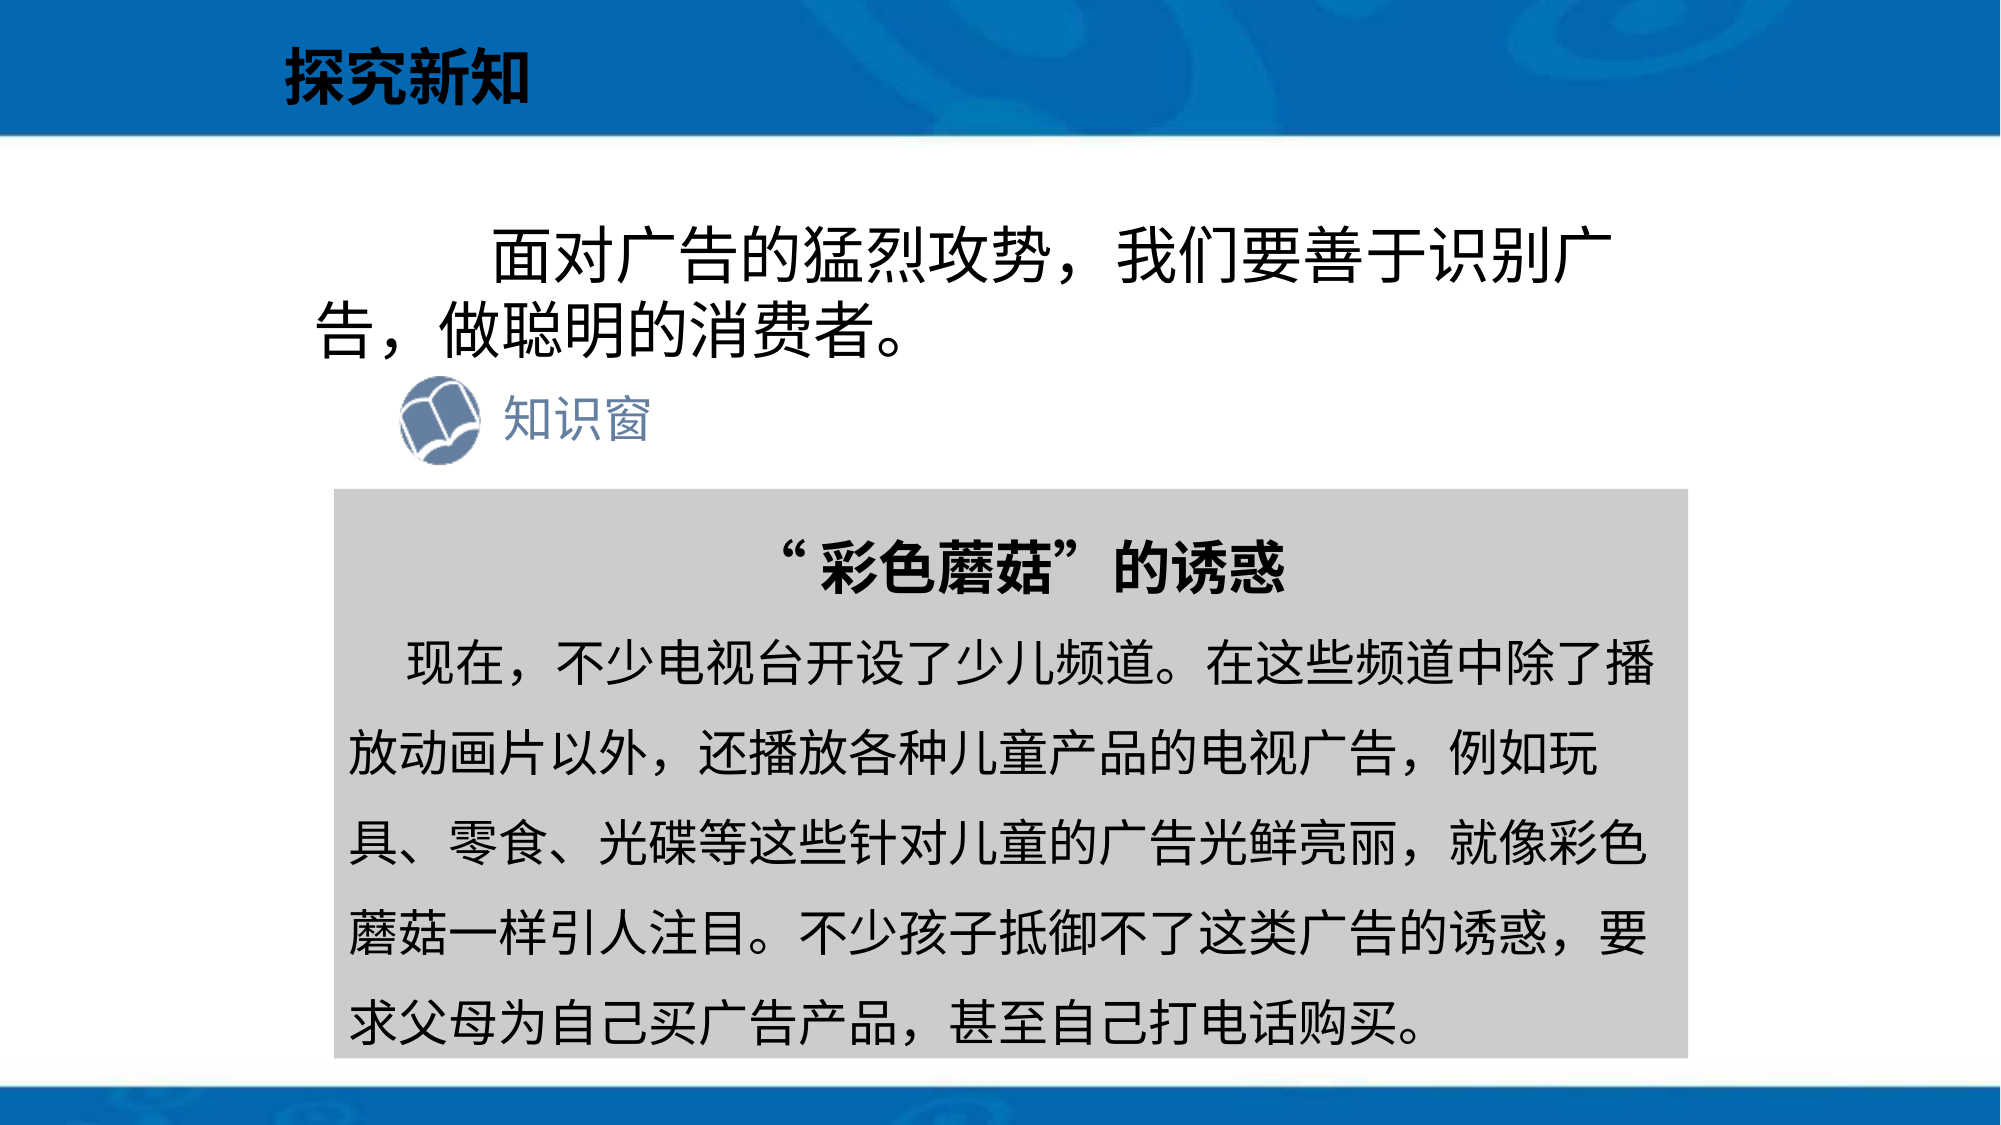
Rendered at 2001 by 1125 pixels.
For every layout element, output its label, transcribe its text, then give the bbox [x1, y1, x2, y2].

text_box 知识窗 [496, 380, 669, 456]
text_box “彩色蘑菇”的诱惑 现在，不少电视台开设了少儿频道。在这些频道中除了播放动画片以外，还播放各种儿童产品的电视广告，例如玩具、零食、光碟等这些针对儿童的广告光鲜亮丽，就像彩色蘑菇一样引人注目。不少孩子抵御不了这类广告的诱惑，要求父母为自己买广告产品，甚至自己打电话购买。 [333, 488, 1689, 1059]
picture [0, 0, 2001, 1125]
text_box 面对广告的猛烈攻势，我们要善于识别广告，做聪明的消费者。 [299, 208, 1700, 339]
title 探究新知 [268, 38, 1733, 119]
